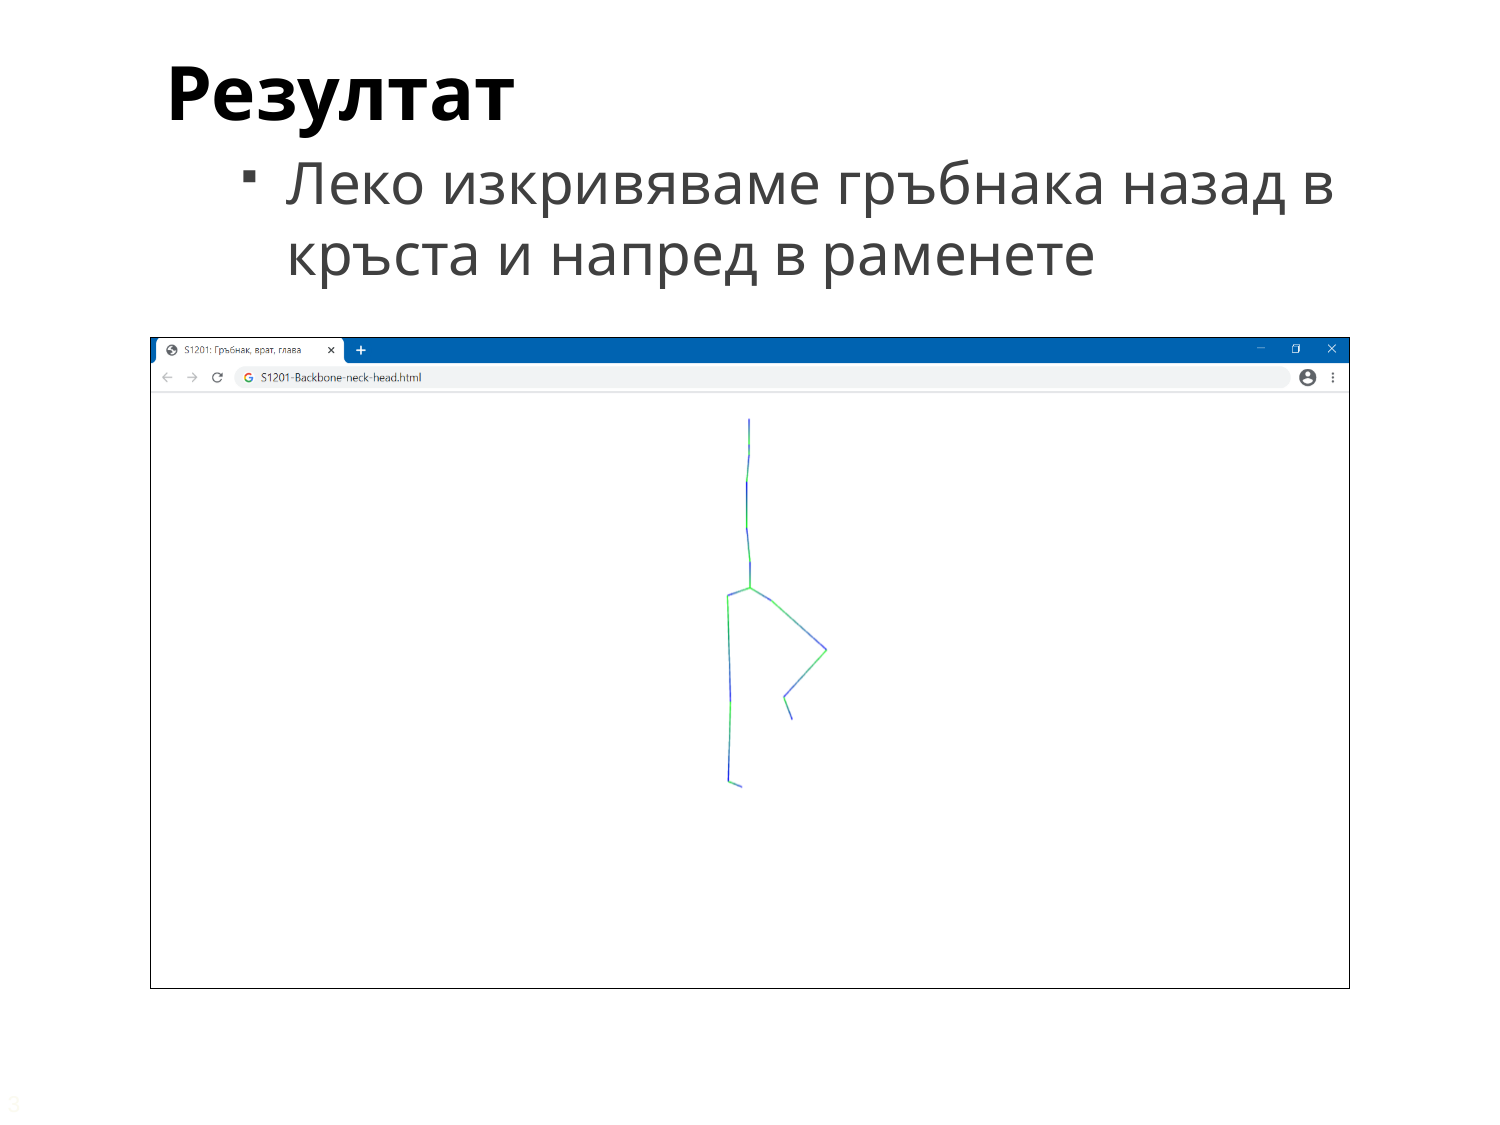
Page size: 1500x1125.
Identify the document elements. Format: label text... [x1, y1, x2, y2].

list Резултат Леко изкривяваме гръбнака назад в кръста и напред в раменете [150, 37, 1488, 1113]
picture [149, 337, 1351, 989]
